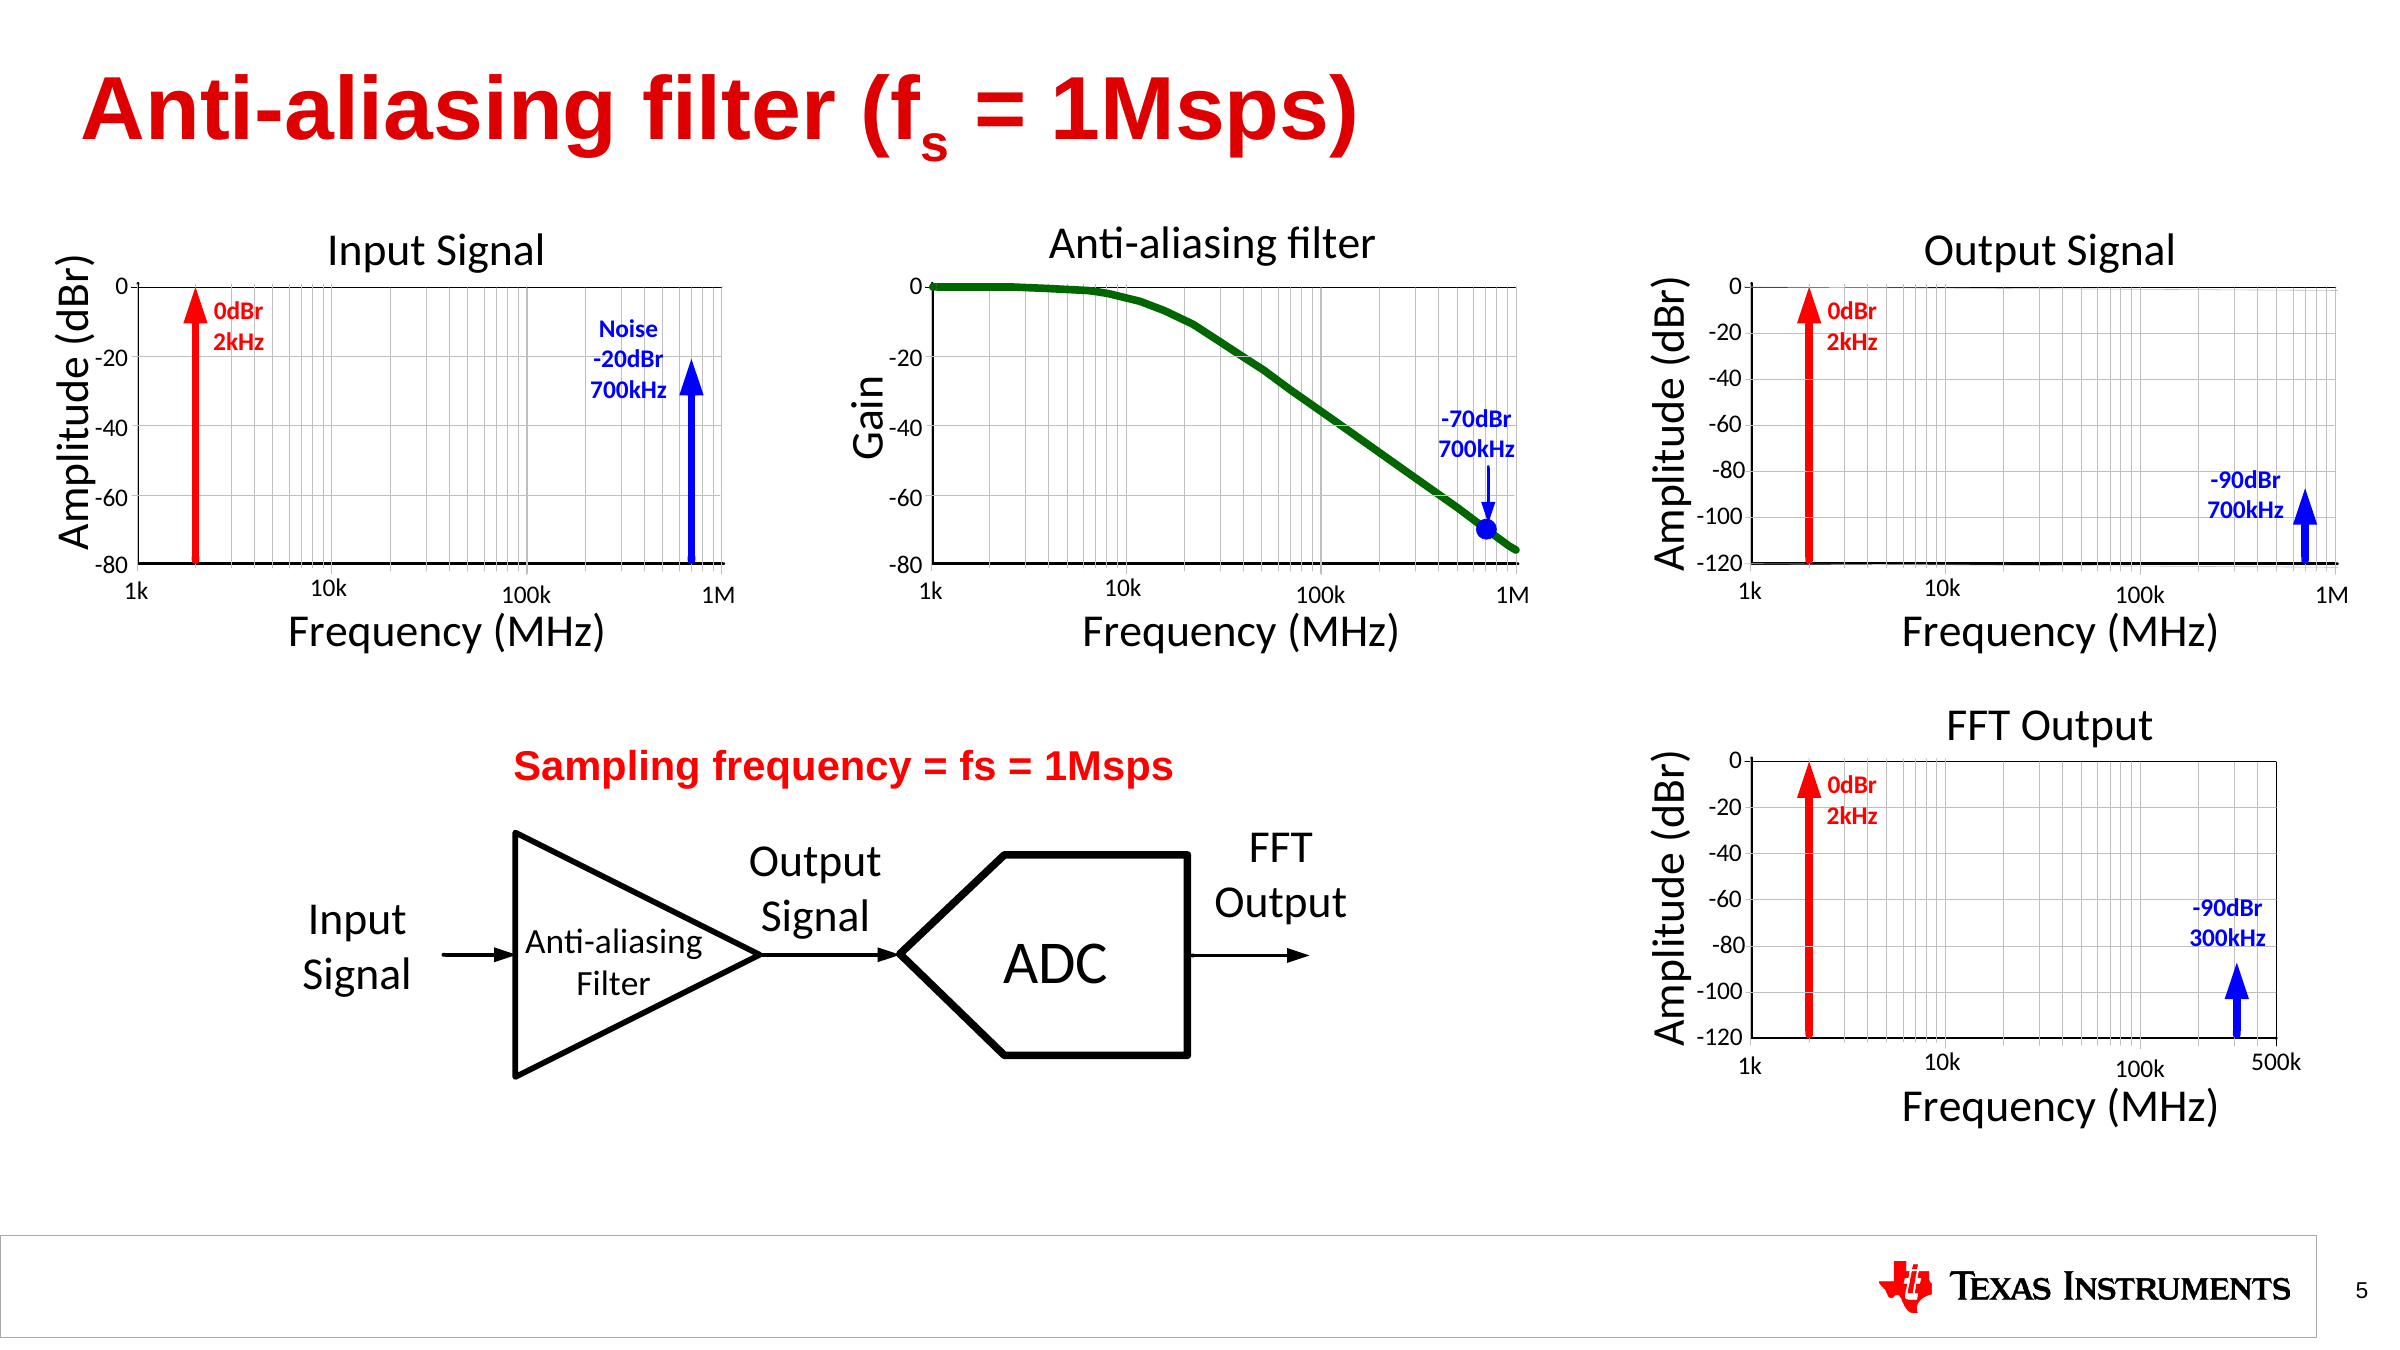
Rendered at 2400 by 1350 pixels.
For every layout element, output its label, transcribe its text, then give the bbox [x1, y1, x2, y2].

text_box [37, 207, 2353, 1139]
title Anti-aliasing filter (fs = 1Msps) [60, 27, 2282, 189]
picture [1879, 1261, 2290, 1265]
slide_number 5 [1828, 1265, 2389, 1307]
picture [1879, 1307, 2290, 1313]
